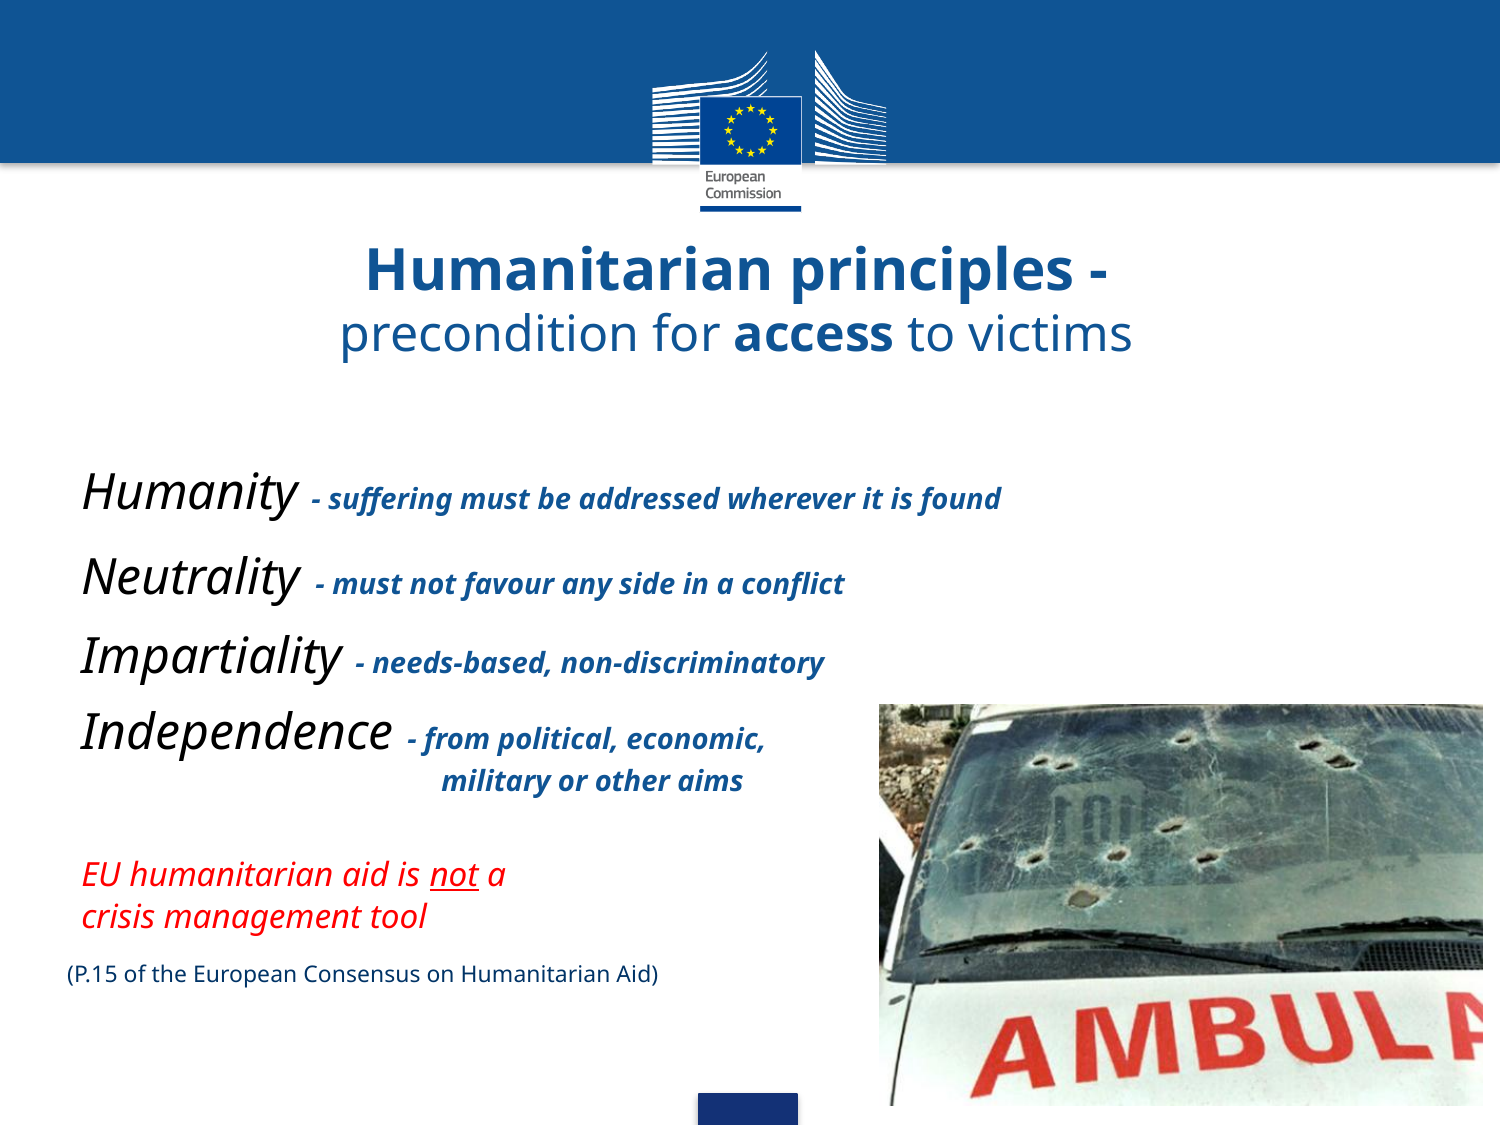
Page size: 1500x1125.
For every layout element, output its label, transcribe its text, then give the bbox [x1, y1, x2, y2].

text_box (P.15 of the European Consensus on Humanitarian Aid) [52, 952, 674, 995]
title Humanitarian principles - precondition for access to victims [61, 219, 1412, 374]
text_box Humanity - suffering must be addressed wherever it is found Neutrality - must not favour any side in a conflict Impartiality - needs-based, non-discriminatory Independence - from political, economic, military or other aims EU humanitarian aid is not a crisis management tool [66, 458, 1417, 1059]
picture [879, 703, 1483, 1107]
